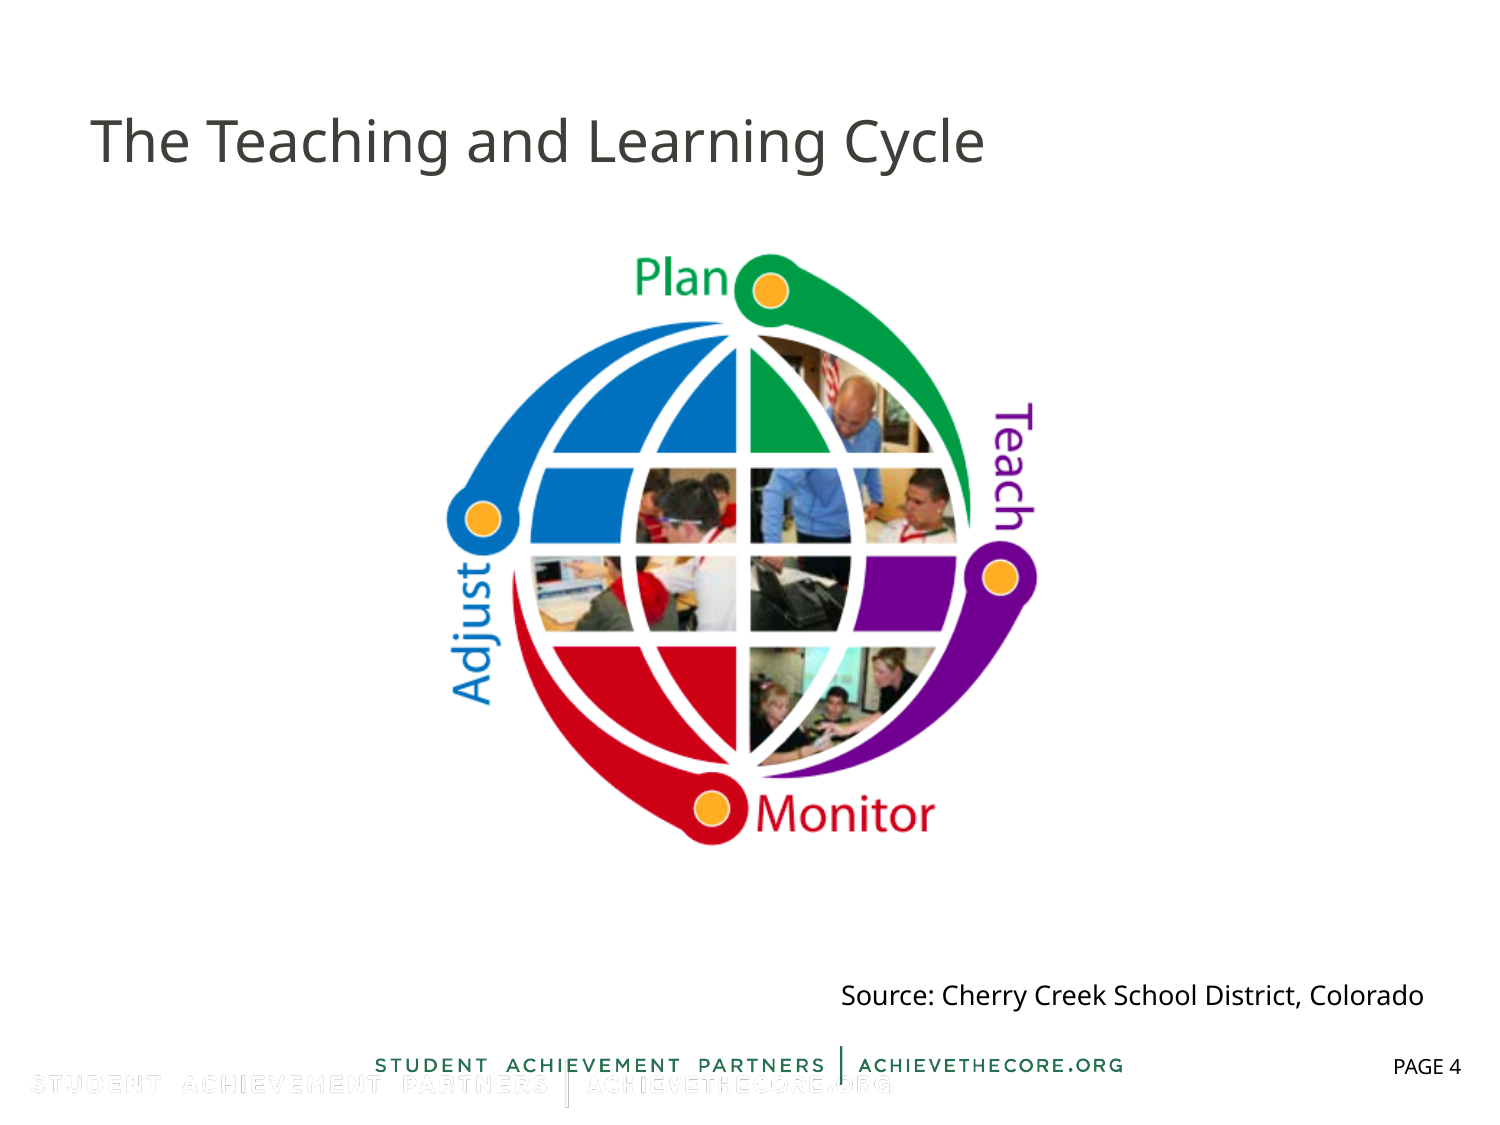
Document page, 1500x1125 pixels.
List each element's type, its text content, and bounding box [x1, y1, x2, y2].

title The Teaching and Learning Cycle [75, 45, 1425, 233]
picture [391, 232, 1109, 875]
text_box Source: Cherry Creek School District, Colorado [826, 963, 1484, 1028]
picture [375, 1046, 1122, 1085]
